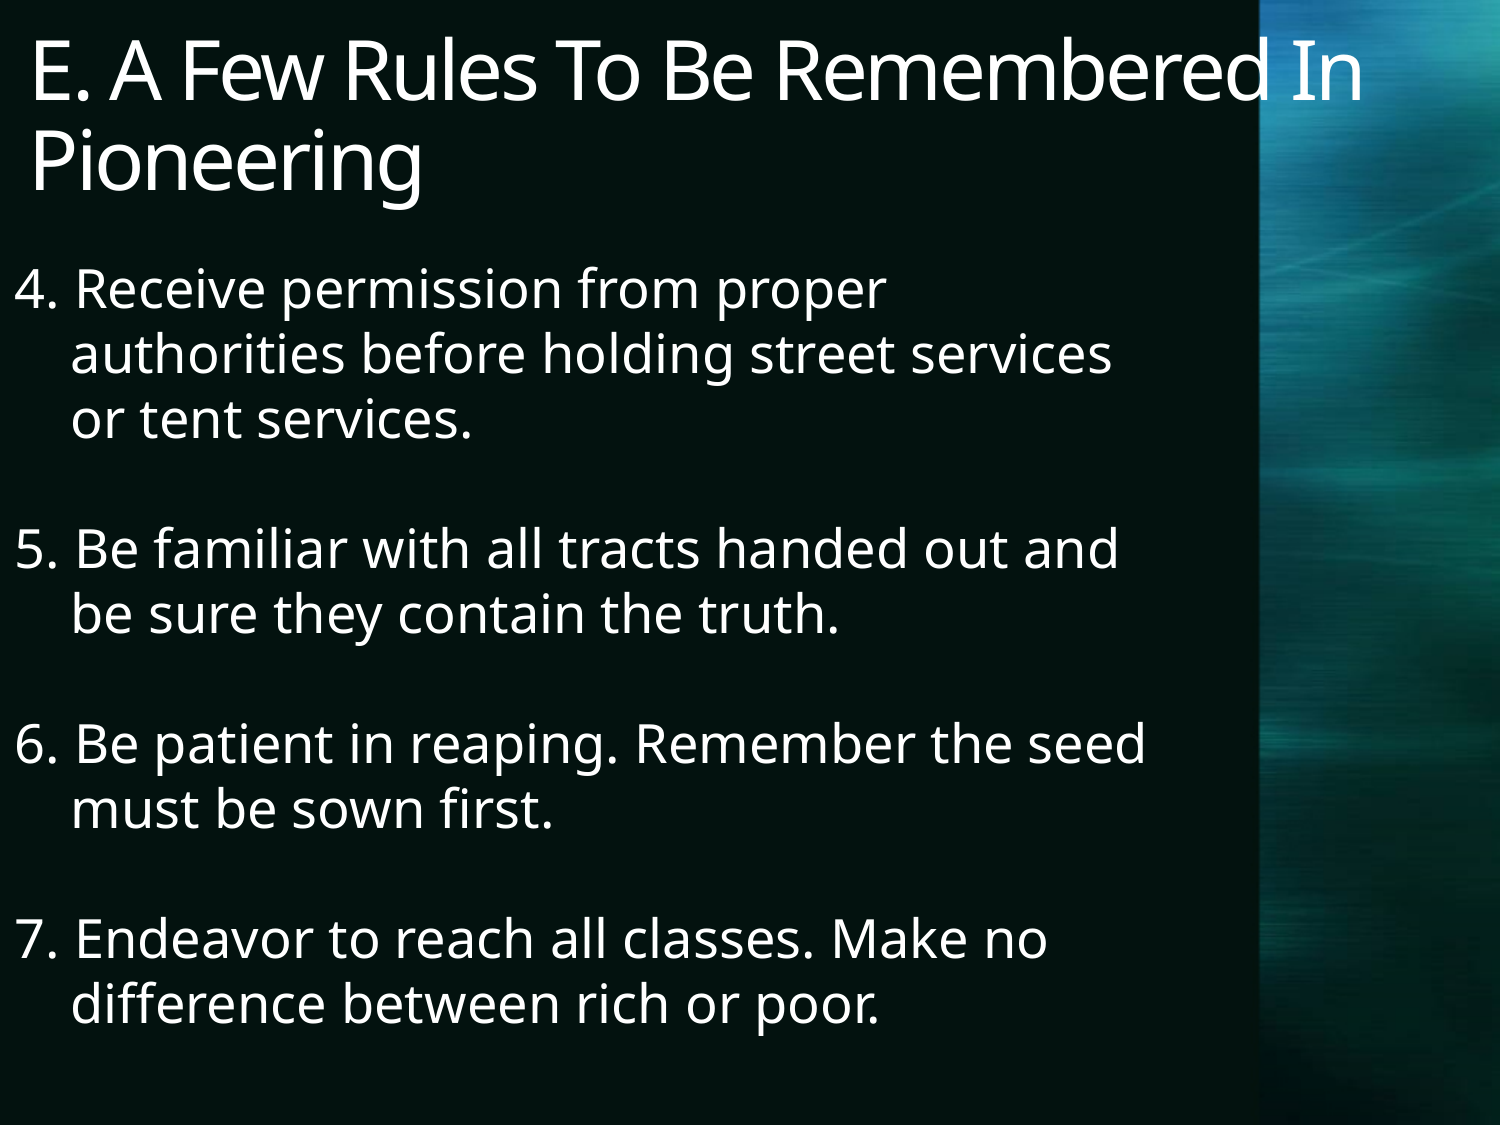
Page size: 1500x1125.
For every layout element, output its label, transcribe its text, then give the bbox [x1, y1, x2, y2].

picture [0, 0, 1500, 1125]
title E. A Few Rules To Be Remembered In Pioneering [28, 37, 1375, 200]
text_box 4. Receive permission from proper authorities before holding street services or tent services. 5. Be familiar with all tracts handed out and be sure they contain the truth. 6. Be patient in reaping. Remember the seed must be sown first. 7. Endeavor to reach all classes. Make no difference between rich or poor. [0, 247, 1263, 1042]
